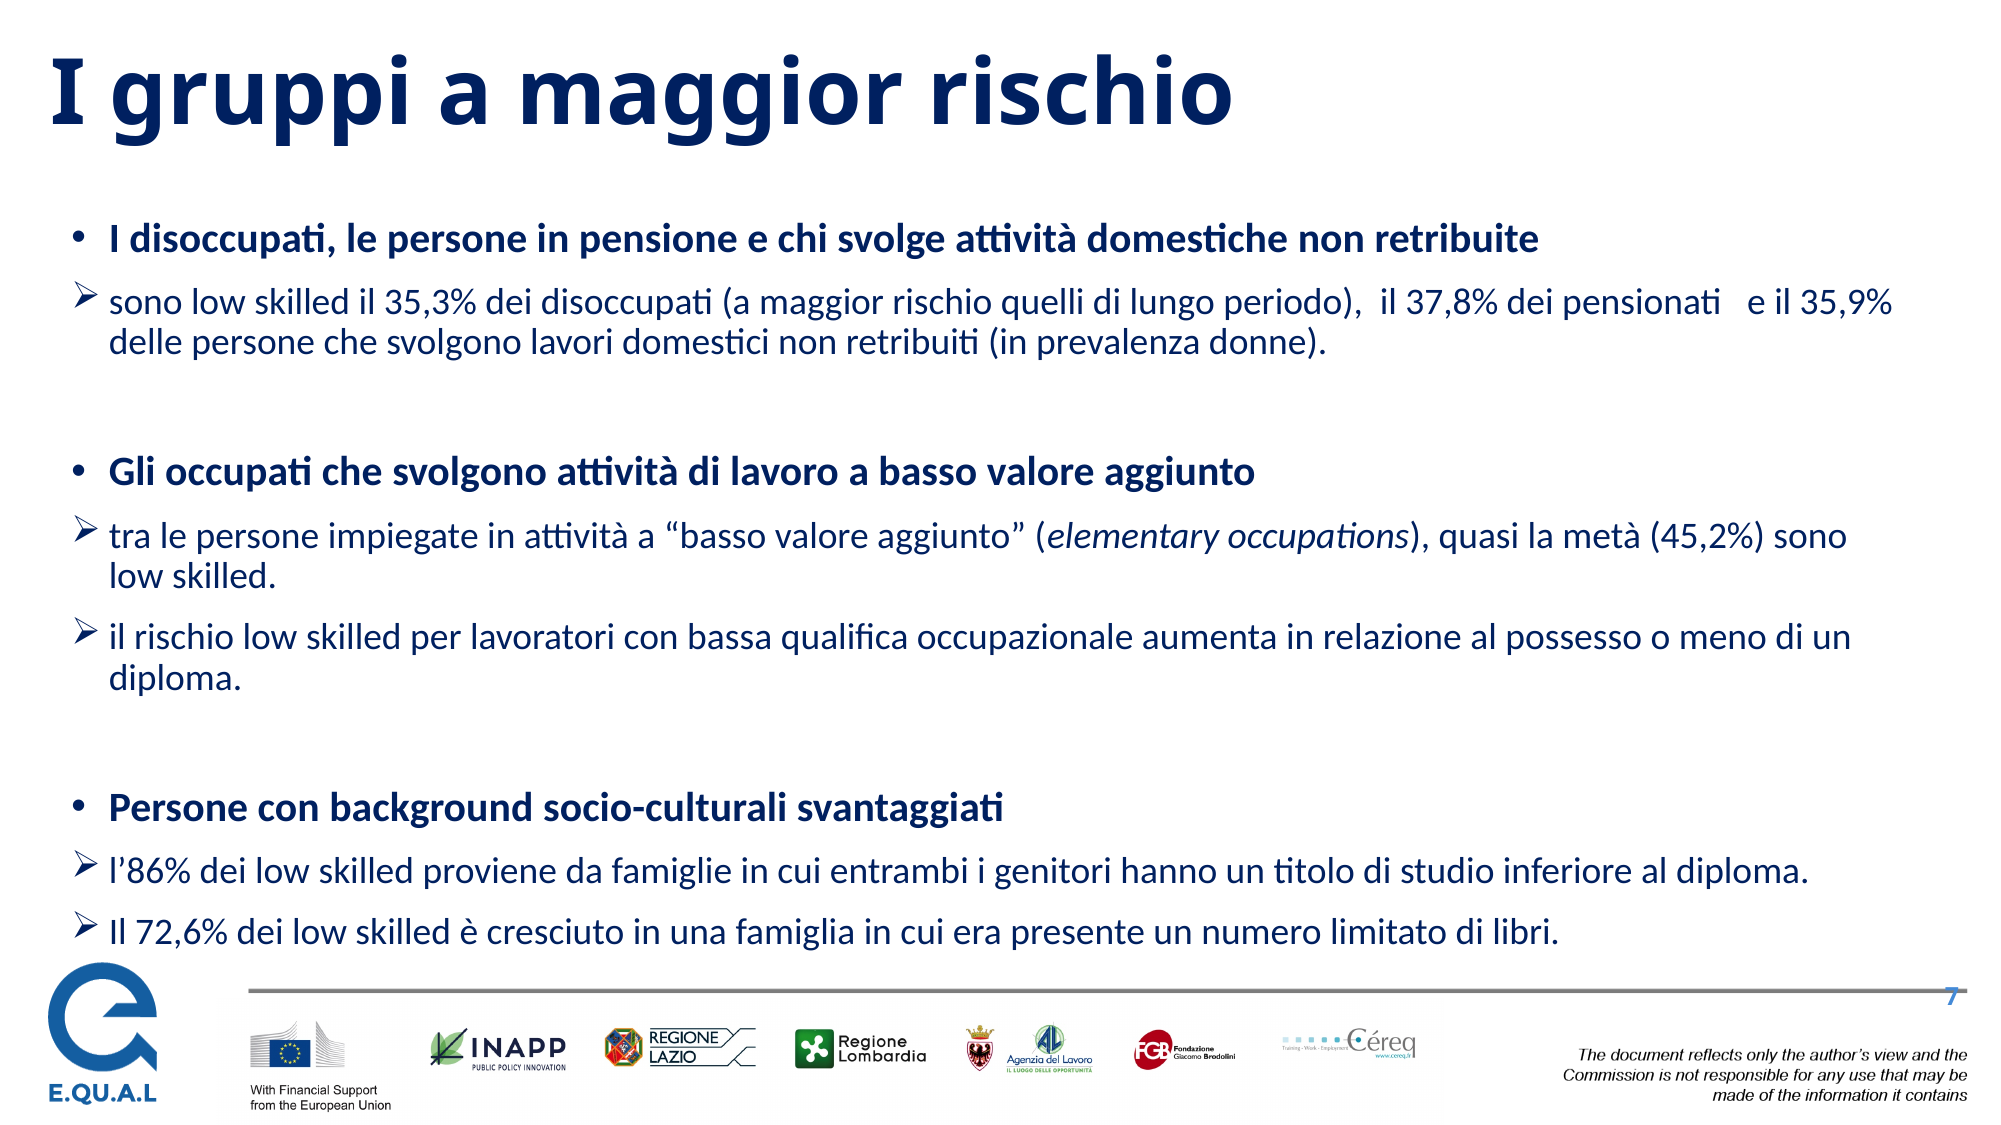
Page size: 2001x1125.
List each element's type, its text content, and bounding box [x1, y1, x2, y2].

picture [0, 943, 2000, 1125]
list I disoccupati, le persone in pensione e chi svolge attività domestiche non retribuite sono low skilled il 35,3% dei disoccupati (a maggior rischio quelli di lungo periodo), il 37,8% dei pensionati e il 35,9% delle persone che svolgono lavori domestici non retribuiti (in prevalenza donne). Gli occupati che svolgono attività di lavoro a basso valore aggiunto tra le persone impiegate in attività a “basso valore aggiunto” (elementary occupations), quasi la metà (45,2%) sono low skilled. il rischio low skilled per lavoratori con bassa qualifica occupazionale aumenta in relazione al possesso o meno di un diploma. Persone con background socio-culturali svantaggiati l’86% dei low skilled proviene da famiglie in cui entrambi i genitori hanno un titolo di studio inferiore al diploma. Il 72,6% dei low skilled è cresciuto in una famiglia in cui era presente un numero limitato di libri. [56, 208, 1926, 1014]
title I gruppi a maggior rischio [35, 37, 1818, 154]
